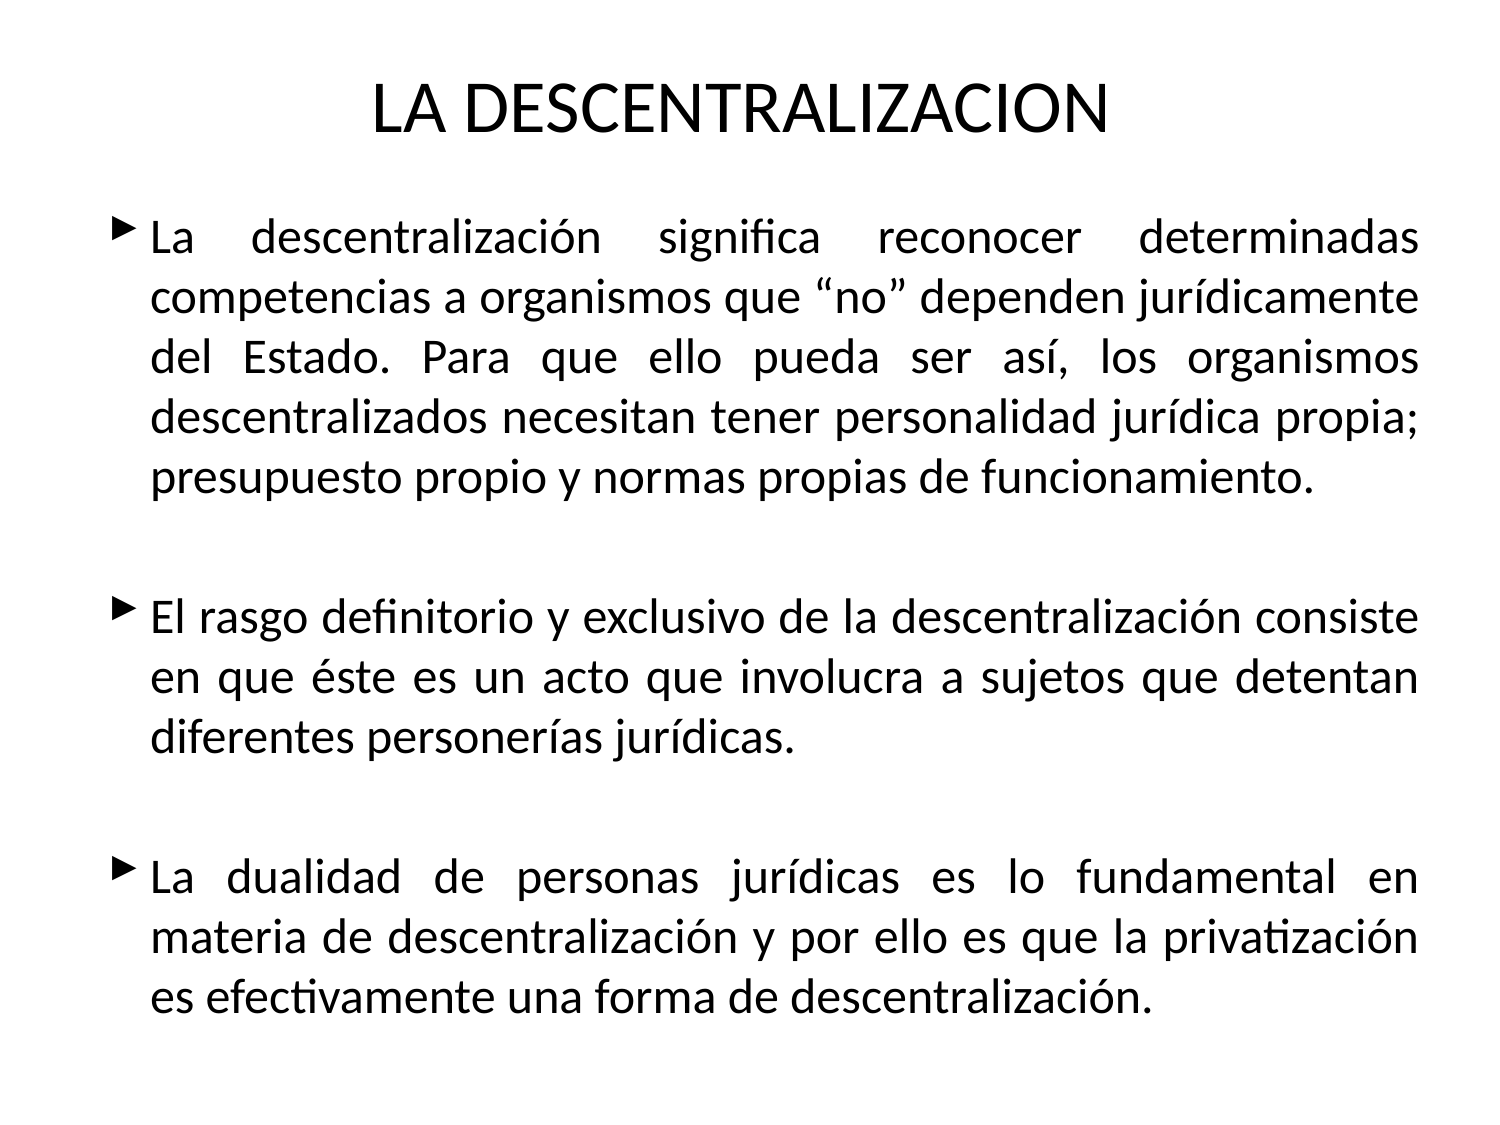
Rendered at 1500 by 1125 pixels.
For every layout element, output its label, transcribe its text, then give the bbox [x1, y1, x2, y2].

title LA DESCENTRALIZACION [75, 45, 1425, 161]
list La descentralización significa reconocer determinadas competencias a organismos que “no” dependen jurídicamente del Estado. Para que ello pueda ser así, los organismos descentralizados necesitan tener personalidad jurídica propia; presupuesto propio y normas propias de funcionamiento. El rasgo definitorio y exclusivo de la descentralización consiste en que éste es un acto que involucra a sujetos que detentan diferentes personerías jurídicas. La dualidad de personas jurídicas es lo fundamental en materia de descentralización y por ello es que la privatización es efectivamente una forma de descentralización. [75, 196, 1436, 1094]
